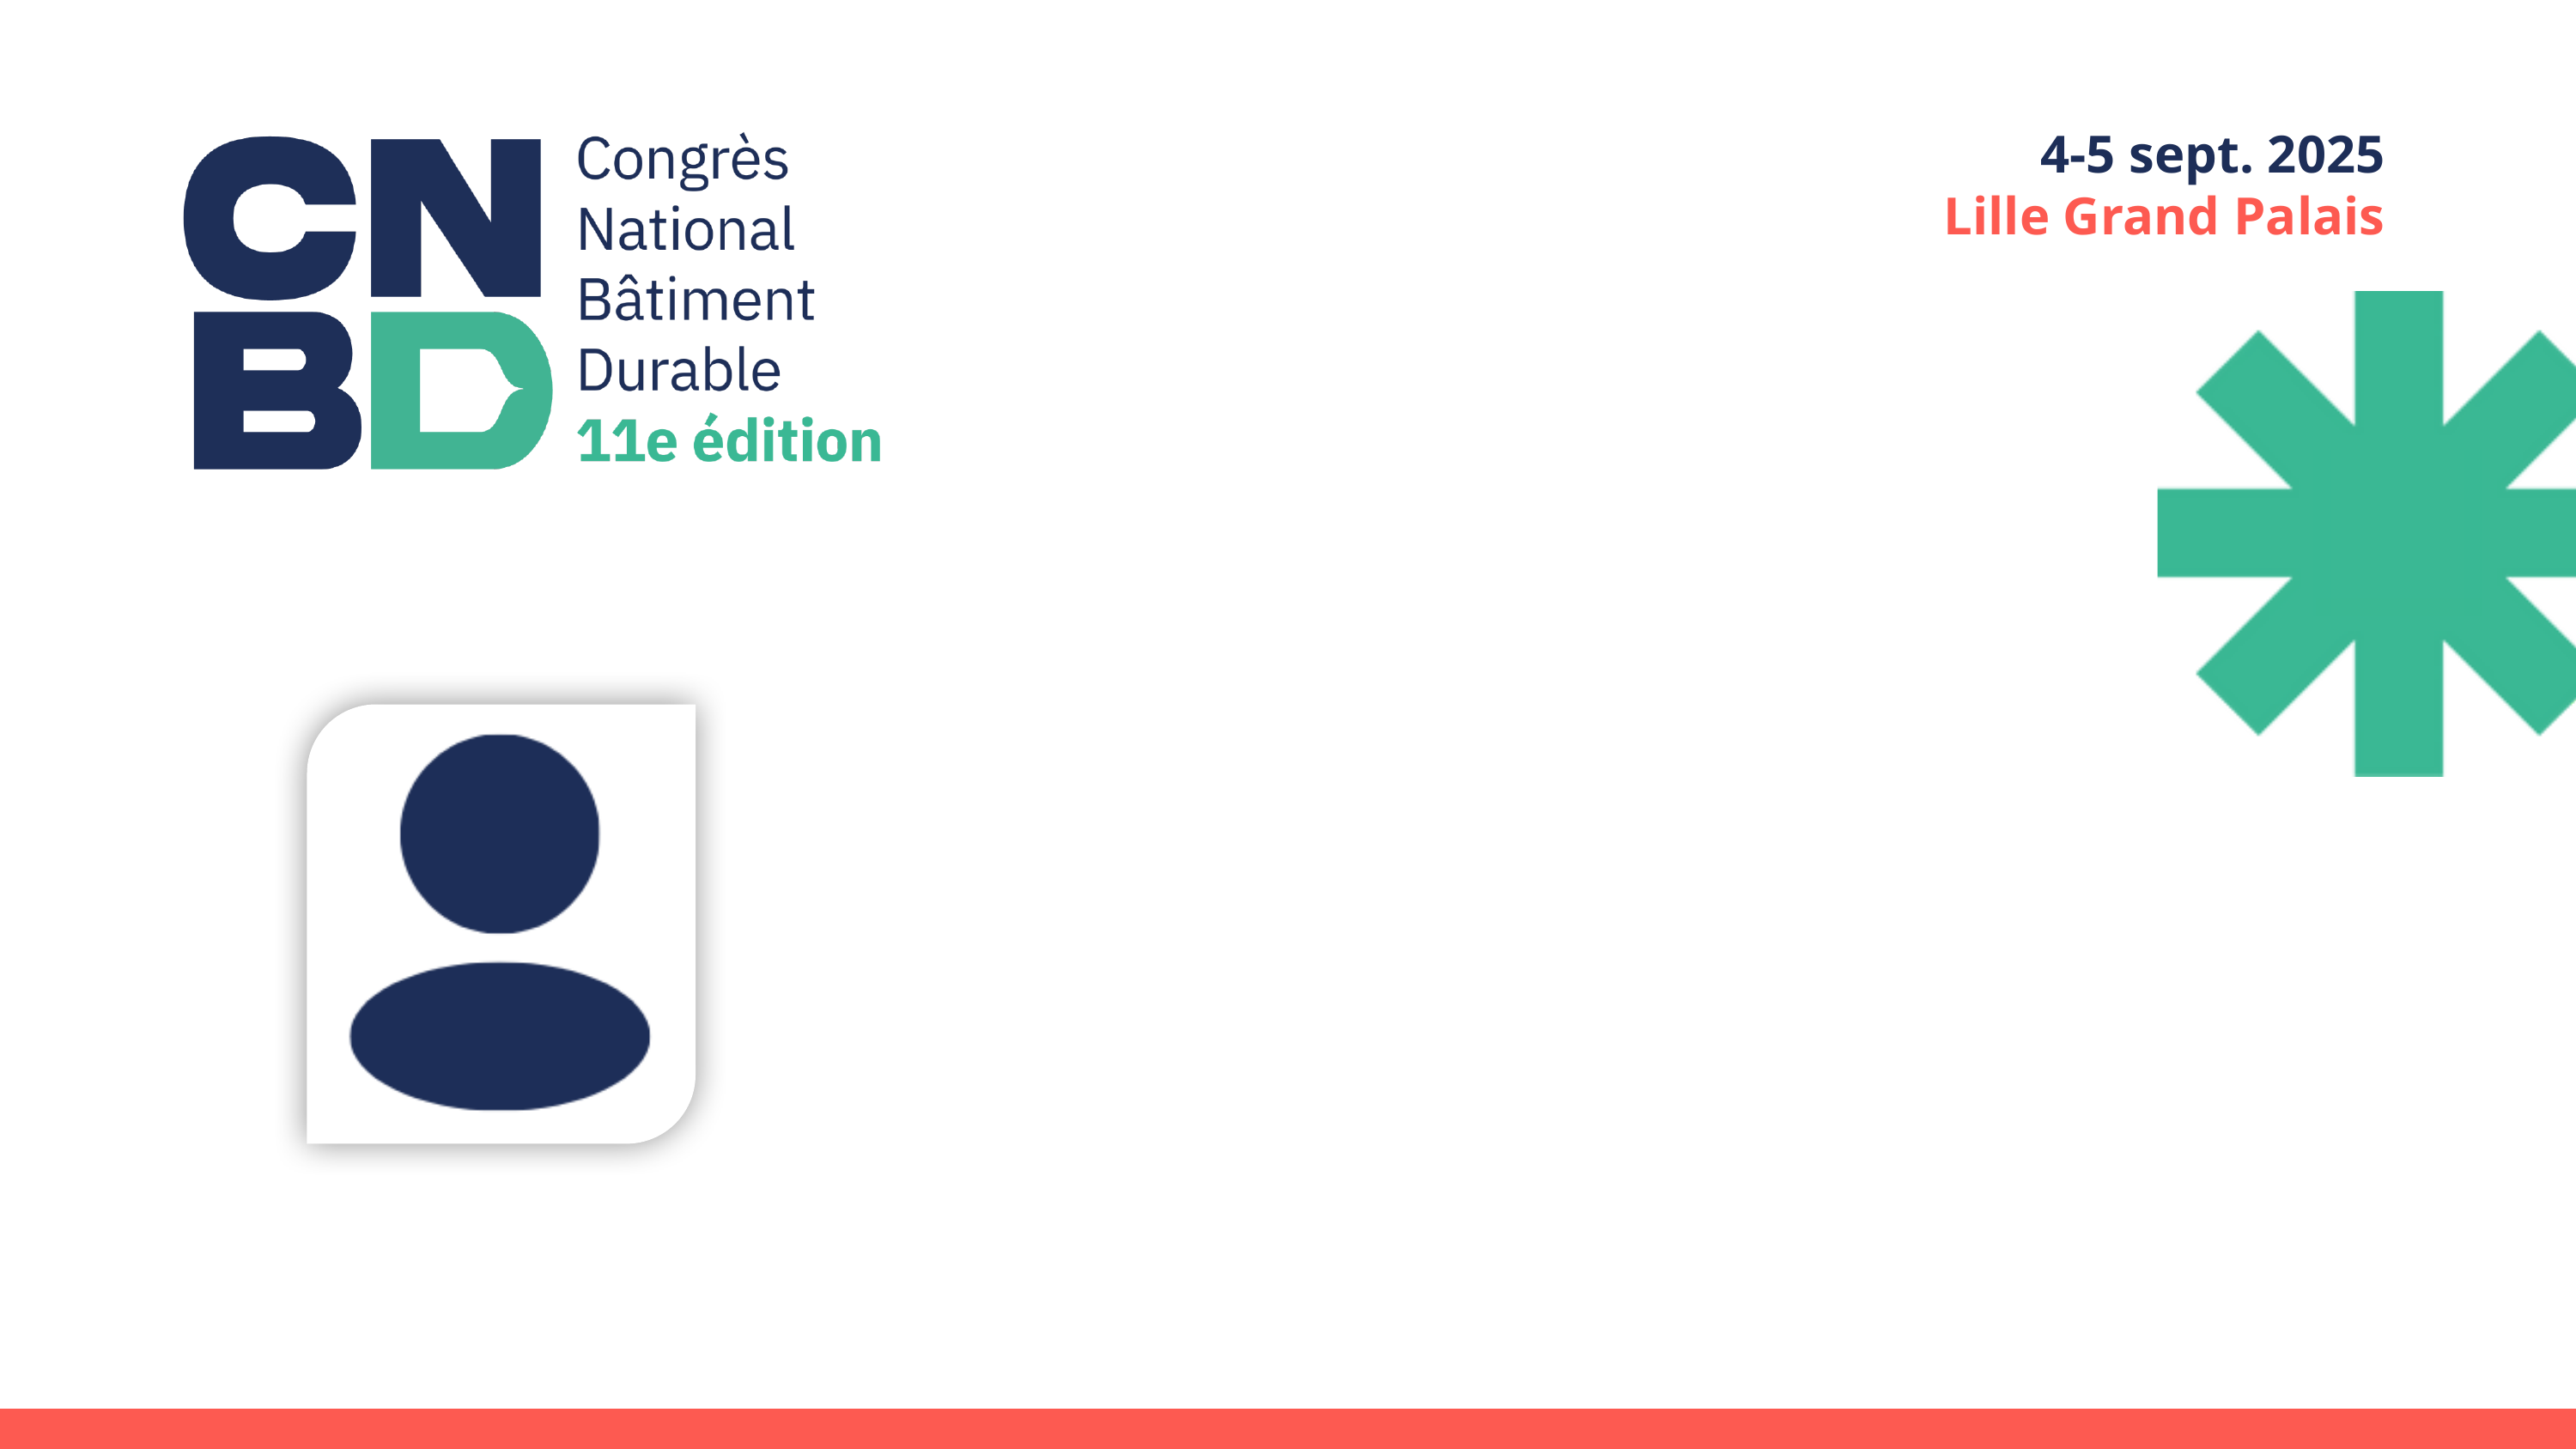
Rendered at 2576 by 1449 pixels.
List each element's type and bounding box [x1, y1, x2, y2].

picture [320, 718, 683, 1131]
picture [2157, 291, 2576, 777]
picture [0, 0, 1541, 852]
